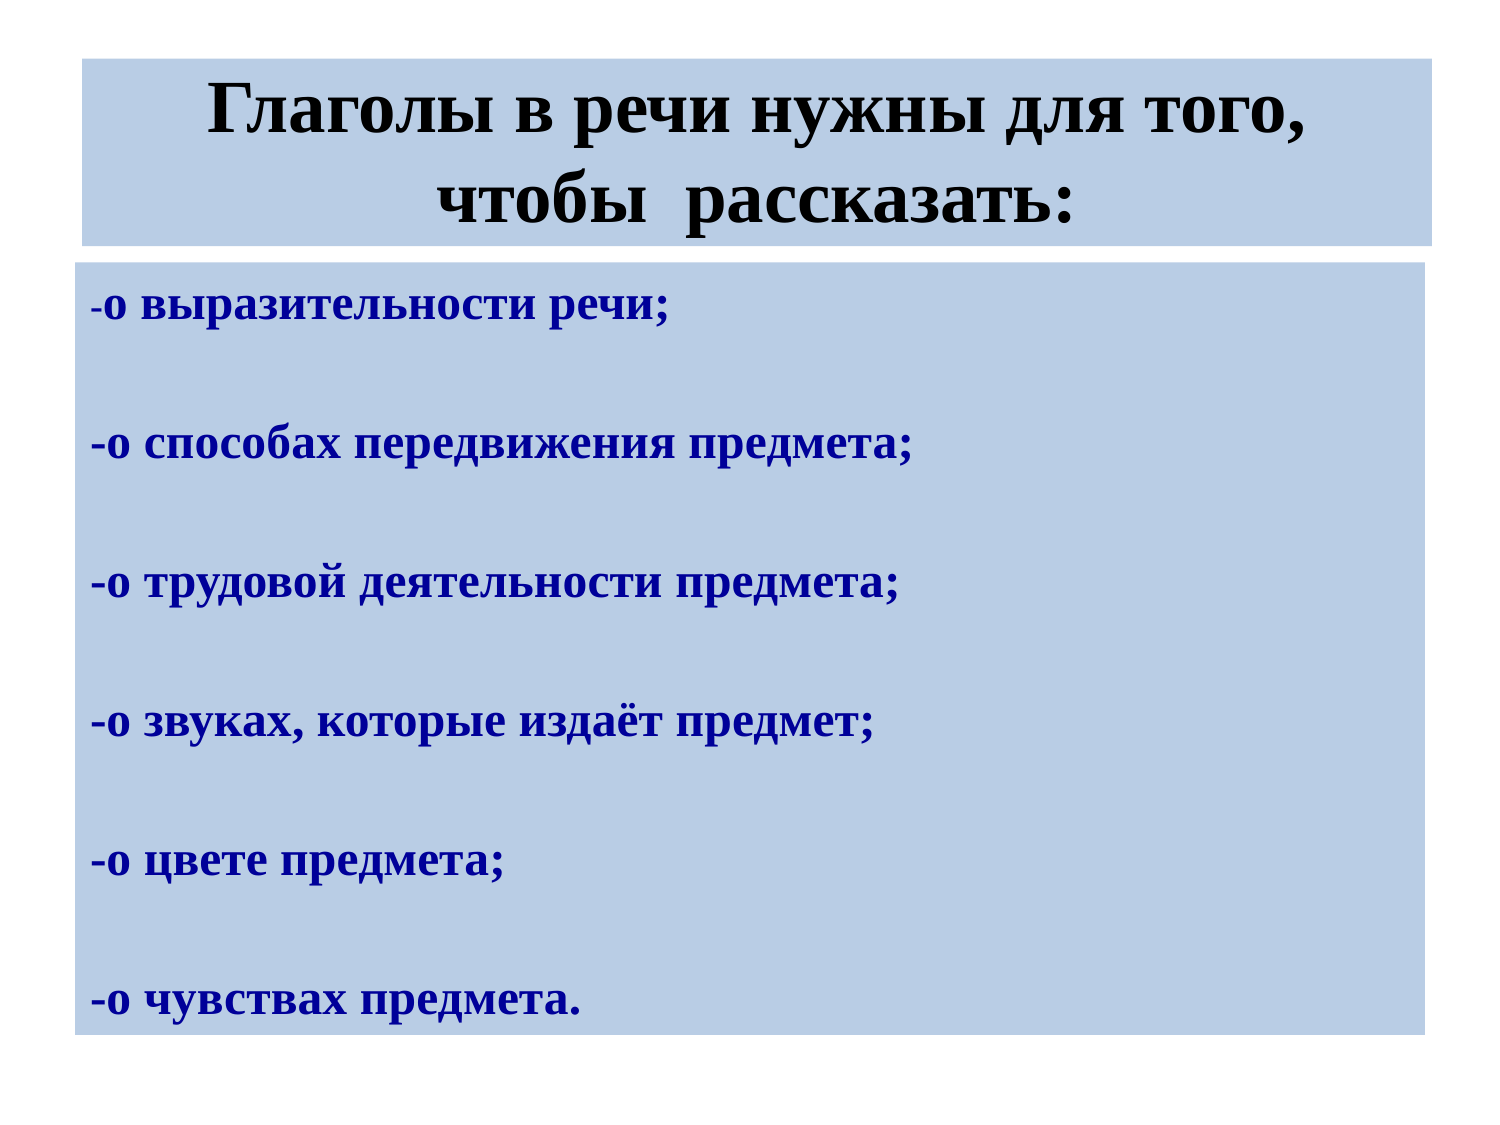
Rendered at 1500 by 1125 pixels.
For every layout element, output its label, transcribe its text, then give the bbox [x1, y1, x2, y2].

list -о выразительности речи; -о способах передвижения предмета; -о трудовой деятельности предмета; -о звуках, которые издаёт предмет; -о цвете предмета; -о чувствах предмета. [75, 262, 1425, 1035]
title Глаголы в речи нужны для того, чтобы рассказать: [82, 58, 1432, 247]
